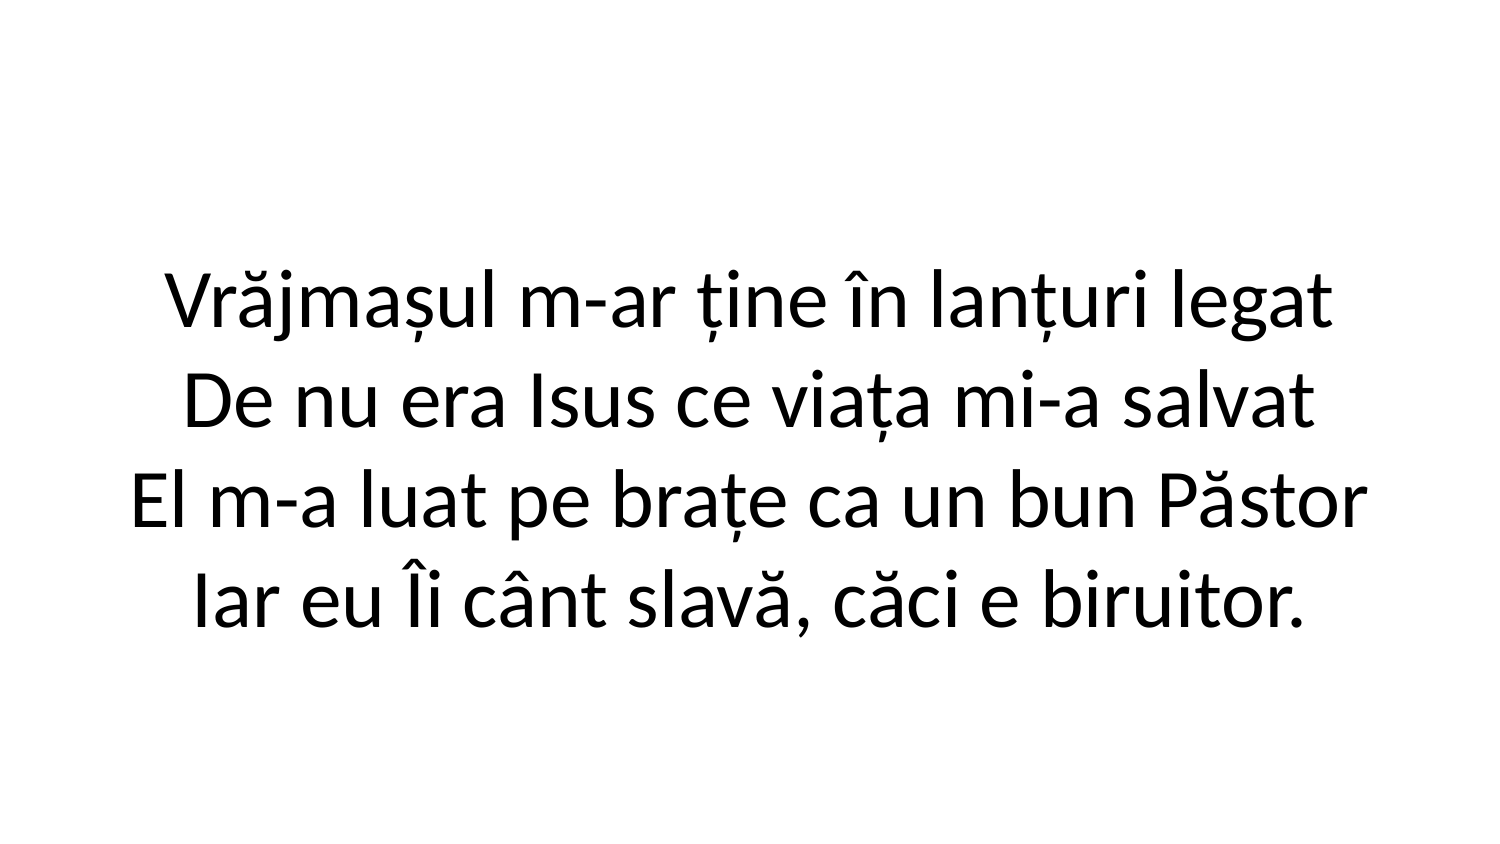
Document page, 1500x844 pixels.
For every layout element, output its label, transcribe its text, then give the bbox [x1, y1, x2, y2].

text_box Vrăjmașul m-ar ține în lanțuri legat De nu era Isus ce viața mi-a salvat El m-a luat pe brațe ca un bun Păstor Iar eu Îi cânt slavă, căci e biruitor. [114, 192, 1386, 652]
